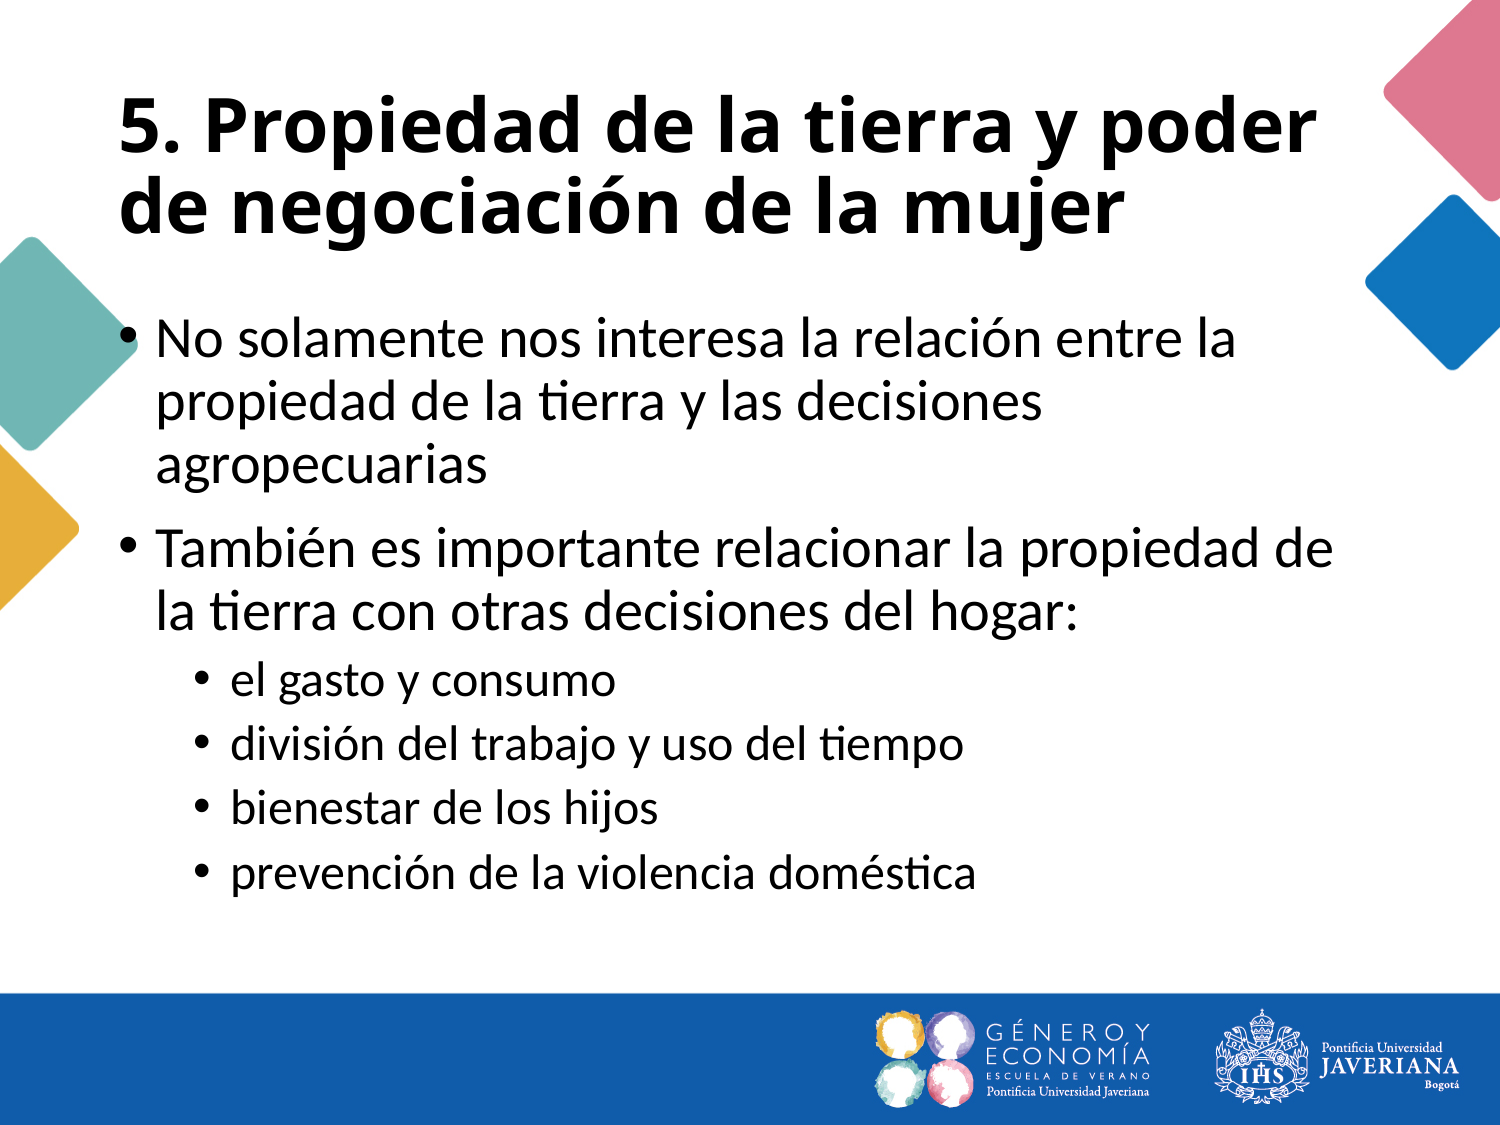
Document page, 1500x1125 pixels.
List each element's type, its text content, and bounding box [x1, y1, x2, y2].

title 5. Propiedad de la tierra y poder de negociación de la mujer [103, 59, 1397, 278]
picture [0, 0, 1500, 1125]
list No solamente nos interesa la relación entre la propiedad de la tierra y las decisiones agropecuarias También es importante relacionar la propiedad de la tierra con otras decisiones del hogar: el gasto y consumo división del trabajo y uso del tiempo bienestar de los hijos prevención de la violencia doméstica [103, 299, 1397, 1014]
